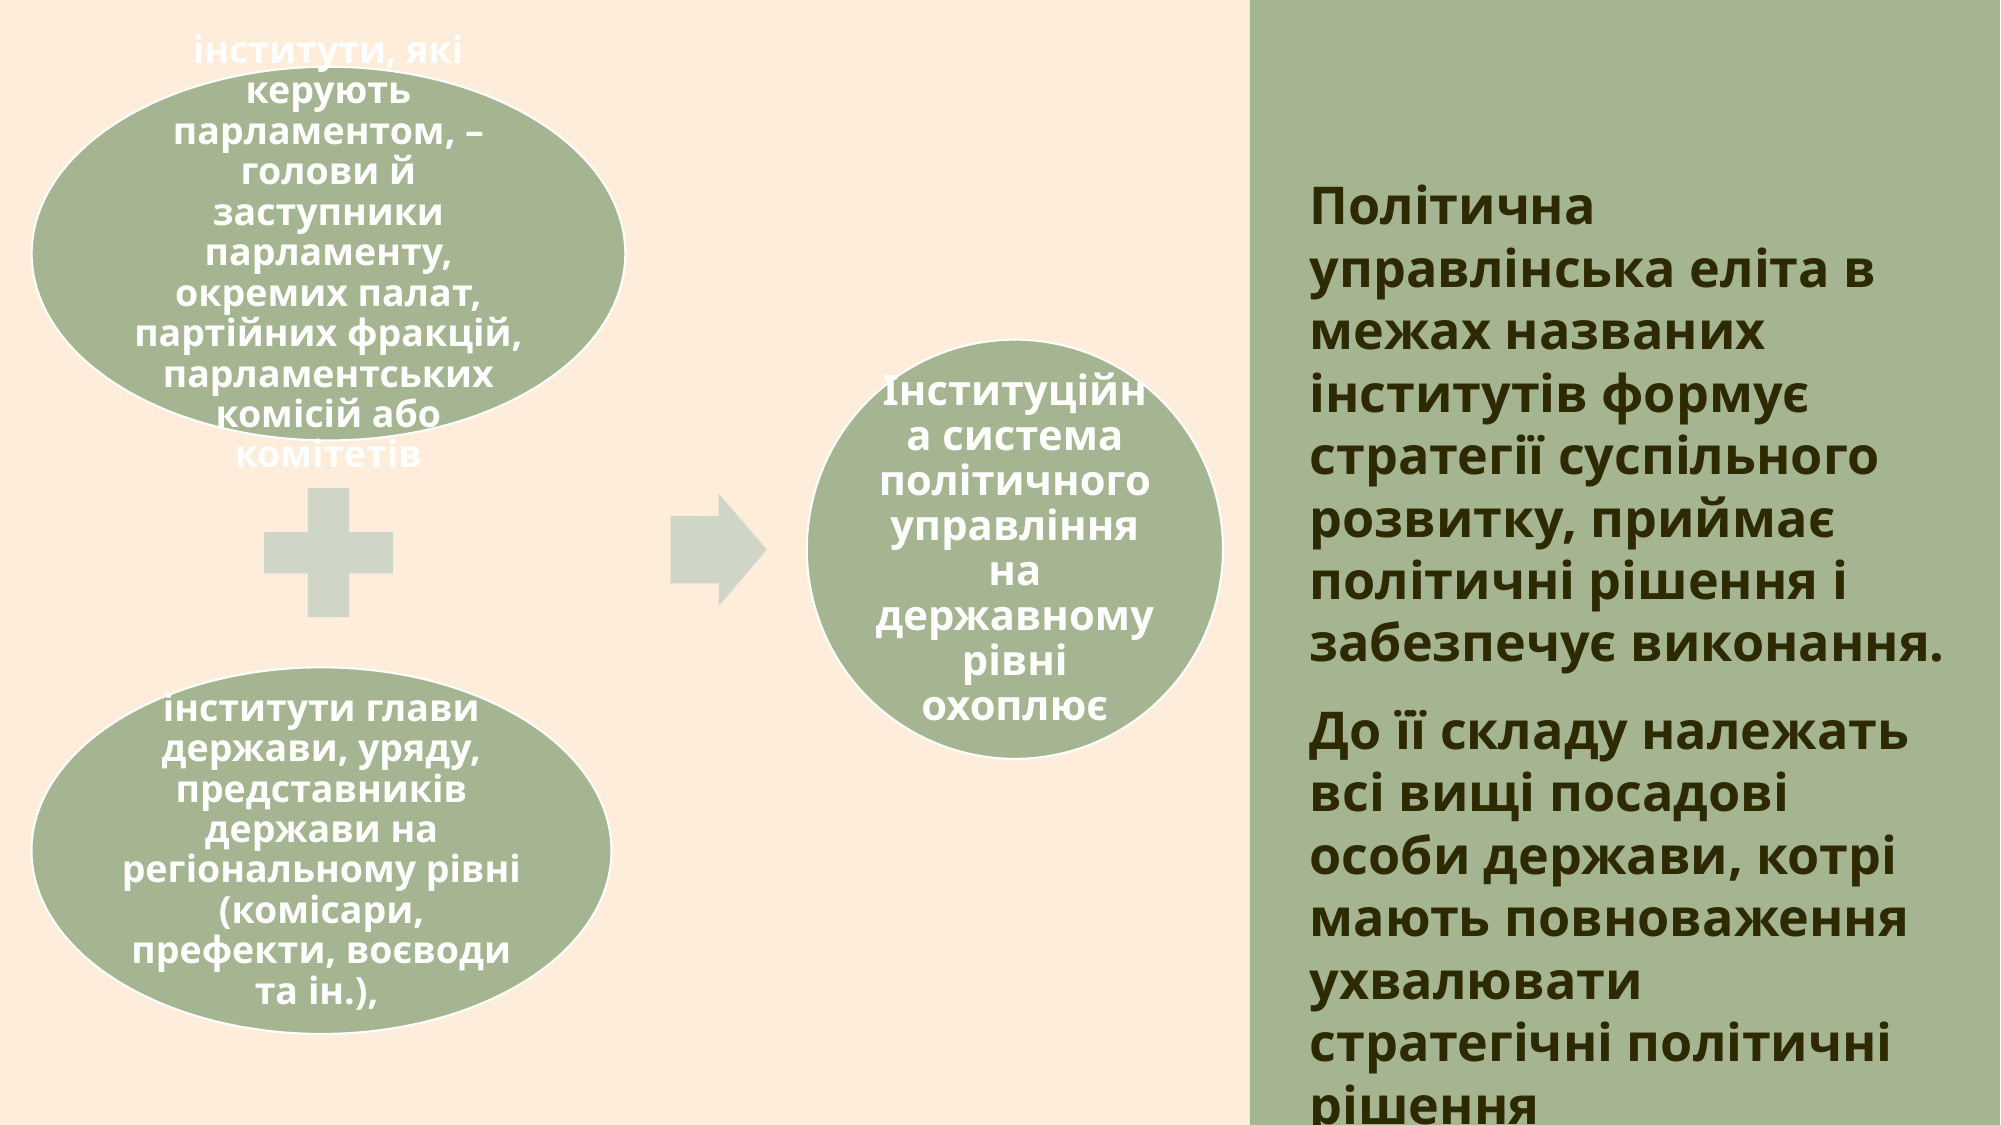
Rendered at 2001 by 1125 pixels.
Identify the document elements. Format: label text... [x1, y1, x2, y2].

list Політична управлінська еліта в межах названих інститутів формує стратегії суспільного розвитку, приймає політичні рішення і забезпечує виконання. До її складу належать всі вищі посадові особи держави, котрі мають повноваження ухвалювати стратегічні політичні рішення [1294, 164, 1969, 909]
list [31, 36, 1224, 1062]
